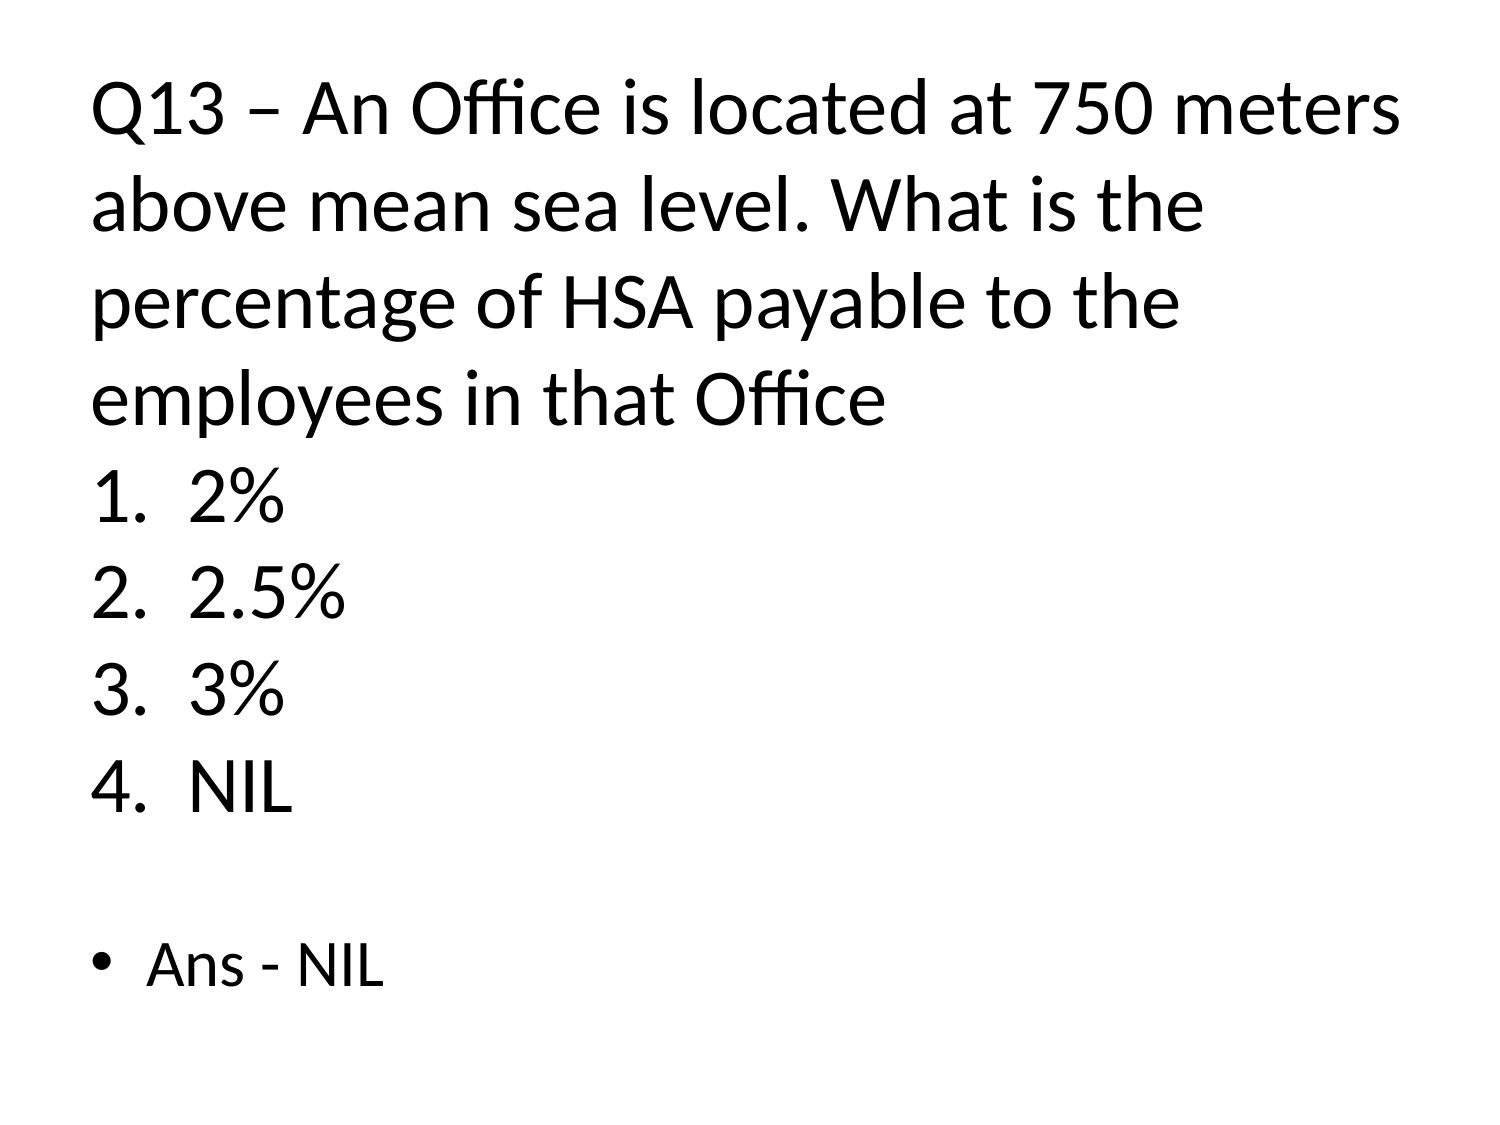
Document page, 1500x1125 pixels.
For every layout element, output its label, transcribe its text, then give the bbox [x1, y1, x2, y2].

list Ans - NIL [75, 912, 1425, 1075]
title Q13 – An Office is located at 750 meters above mean sea level. What is the percentage of HSA payable to the employees in that Office 1. 2% 2. 2.5% 3. 3% 4. NIL [75, 45, 1425, 838]
